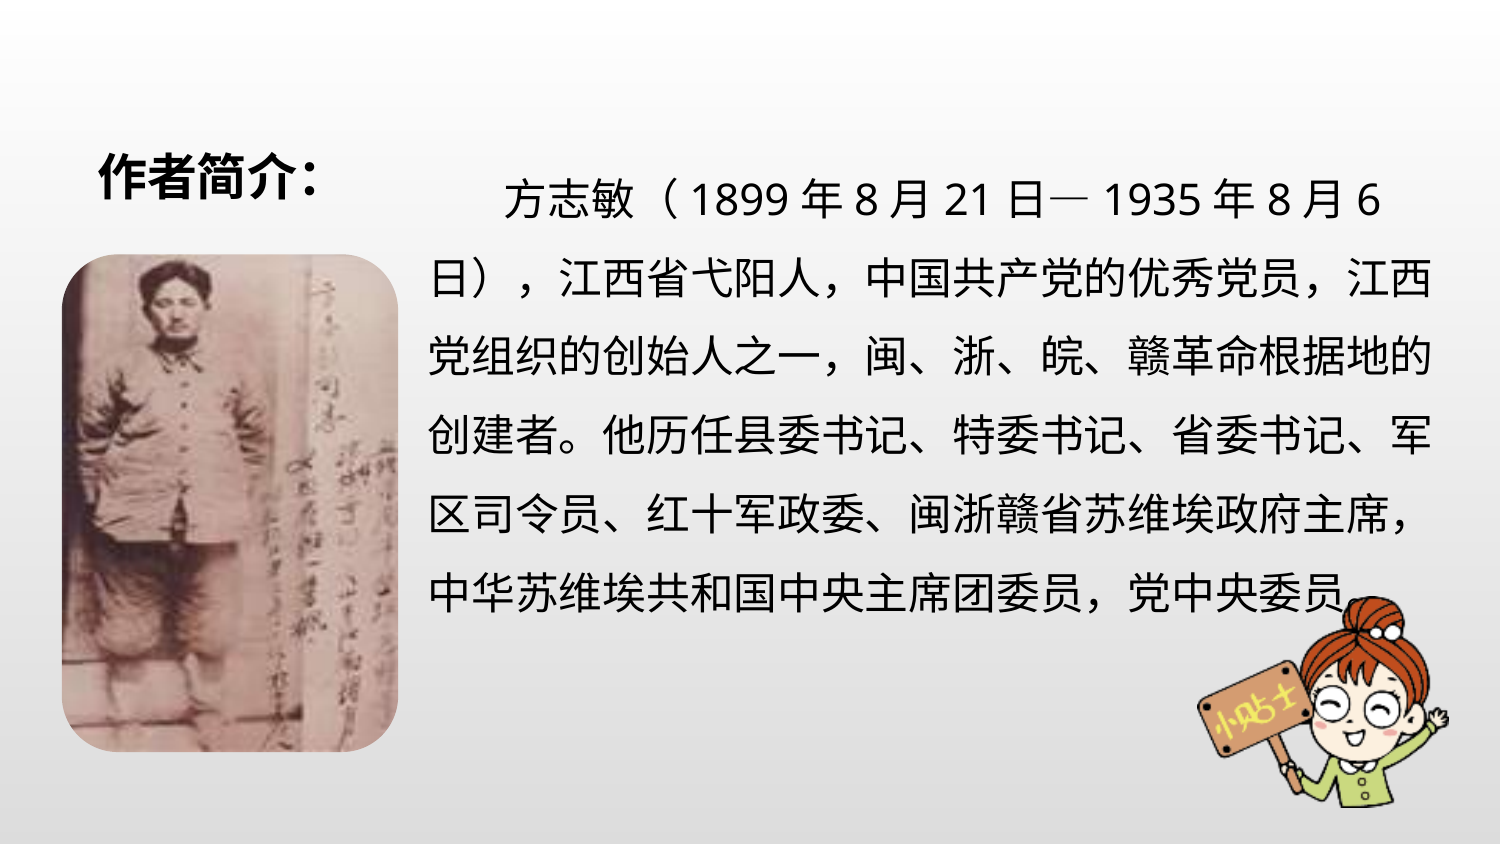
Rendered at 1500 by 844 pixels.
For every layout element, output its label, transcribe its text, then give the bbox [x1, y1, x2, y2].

picture [61, 254, 399, 753]
text_box 作者简介： [85, 139, 379, 212]
text_box 方志敏（1899年8月21日—1935年8月6日），江西省弋阳人，中国共产党的优秀党员，江西党组织的创始人之一，闽、浙、皖、赣革命根据地的创建者。他历任县委书记、特委书记、省委书记、军区司令员、红十军政委、闽浙赣省苏维埃政府主席，中华苏维埃共和国中央主席团委员，党中央委员。 [416, 139, 1449, 703]
picture [1197, 596, 1449, 808]
